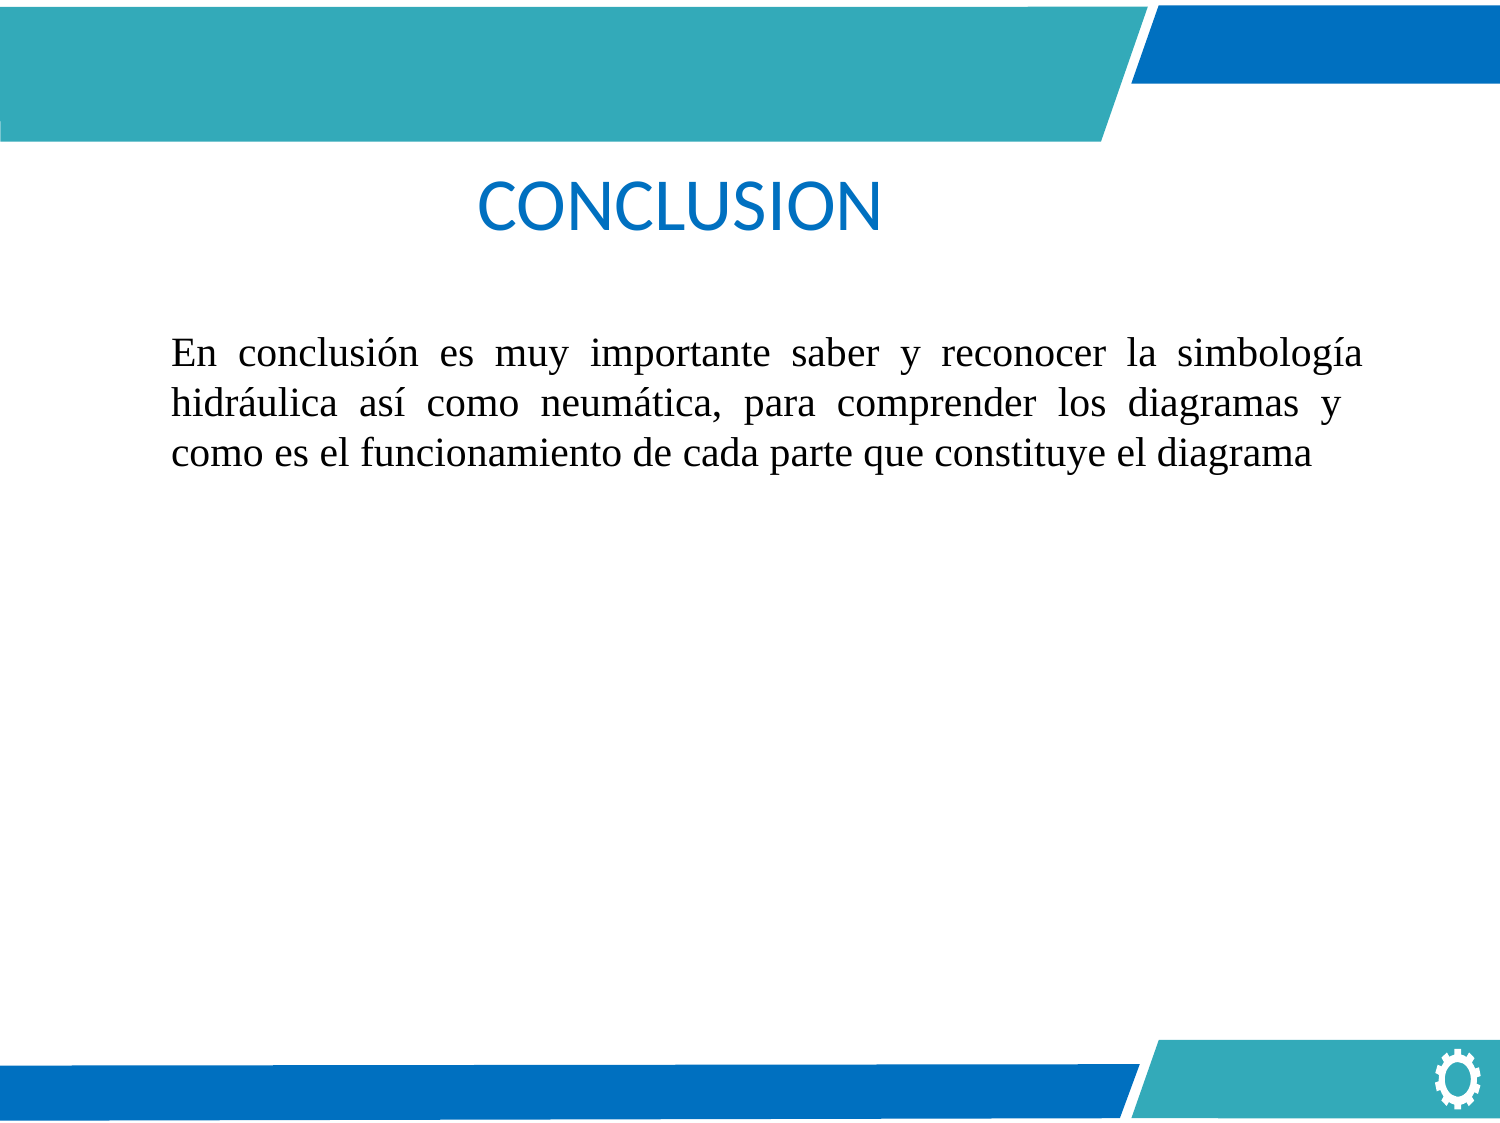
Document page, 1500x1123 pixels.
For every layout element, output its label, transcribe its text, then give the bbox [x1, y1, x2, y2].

title CONCLUSION [242, 147, 1137, 304]
text_box En conclusión es muy importante saber y reconocer la simbología hidráulica así como neumática, para comprender los diagramas y como es el funcionamiento de cada parte que constituye el diagrama [171, 324, 1365, 475]
